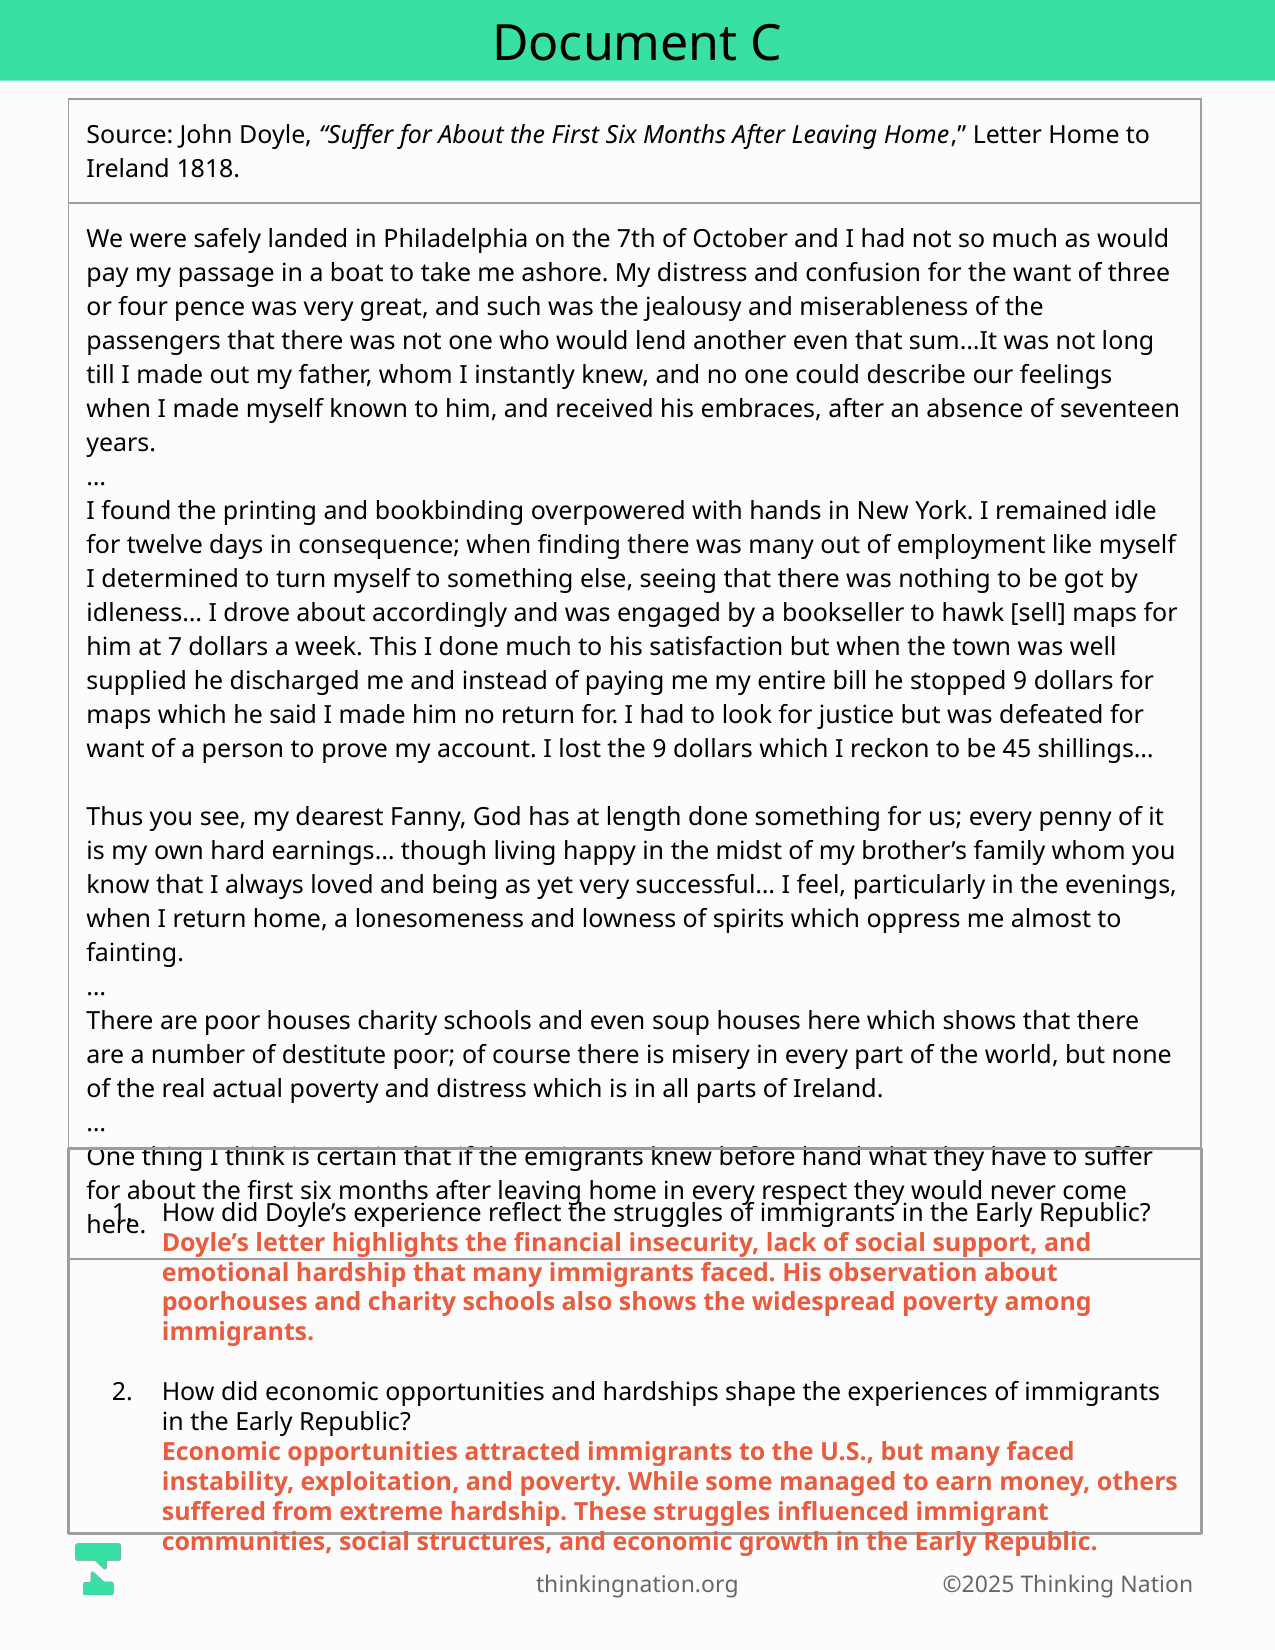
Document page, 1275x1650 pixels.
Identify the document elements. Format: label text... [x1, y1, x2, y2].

text_box ©2025 Thinking Nation [907, 1553, 1210, 1605]
table_header Source: John Doyle, “Suffer for About the First Six Months After Leaving Home,” Letter Home to Ireland 1818. [69, 100, 1200, 202]
text_box thinkingnation.org [486, 1553, 789, 1605]
picture [62, 1533, 134, 1605]
text_box How did Doyle’s experience reflect the struggles of immigrants in the Early Republic? Doyle’s letter highlights the financial insecurity, lack of social support, and emotional hardship that many immigrants faced. His observation about poorhouses and charity schools also shows the widespread poverty among immigrants. How did economic opportunities and hardships shape the experiences of immigrants in the Early Republic? Economic opportunities attracted immigrants to the U.S., but many faced instability, exploitation, and poverty. While some managed to earn money, others suffered from extreme hardship. These struggles influenced immigrant communities, social structures, and economic growth in the Early Republic. [68, 1148, 1202, 1534]
table_cell We were safely landed in Philadelphia on the 7th of October and I had not so much as would pay my passage in a boat to take me ashore. My distress and confusion for the want of three or four pence was very great, and such was the jealousy and miserableness of the passengers that there was not one who would lend another even that sum…It was not long till I made out my father, whom I instantly knew, and no one could describe our feelings when I made myself known to him, and received his embraces, after an absence of seventeen years. … I found the printing and bookbinding overpowered with hands in New York. I remained idle for twelve days in consequence; when finding there was many out of employment like myself I determined to turn myself to something else, seeing that there was nothing to be got by idleness… I drove about accordingly and was engaged by a bookseller to hawk [sell] maps for him at 7 dollars a week. This I done much to his satisfaction but when the town was well supplied he discharged me and instead of paying me my entire bill he stopped 9 dollars for maps which he said I made him no return for. I had to look for justice but was defeated for want of a person to prove my account. I lost the 9 dollars which I reckon to be 45 shillings… Thus you see, my dearest Fanny, God has at length done something for us; every penny of it is my own hard earnings… though living happy in the midst of my brother’s family whom you know that I always loved and being as yet very successful… I feel, particularly in the evenings, when I return home, a lonesomeness and lowness of spirits which oppress me almost to fainting. … There are poor houses charity schools and even soup houses here which shows that there are a number of destitute poor; of course there is misery in every part of the world, but none of the real actual poverty and distress which is in all parts of Ireland. … One thing I think is certain that if the emigrants knew before hand what they have to suffer for about the first six months after leaving home in every respect they would never come here. [69, 204, 1200, 1148]
text_box Document C [0, 0, 1275, 81]
